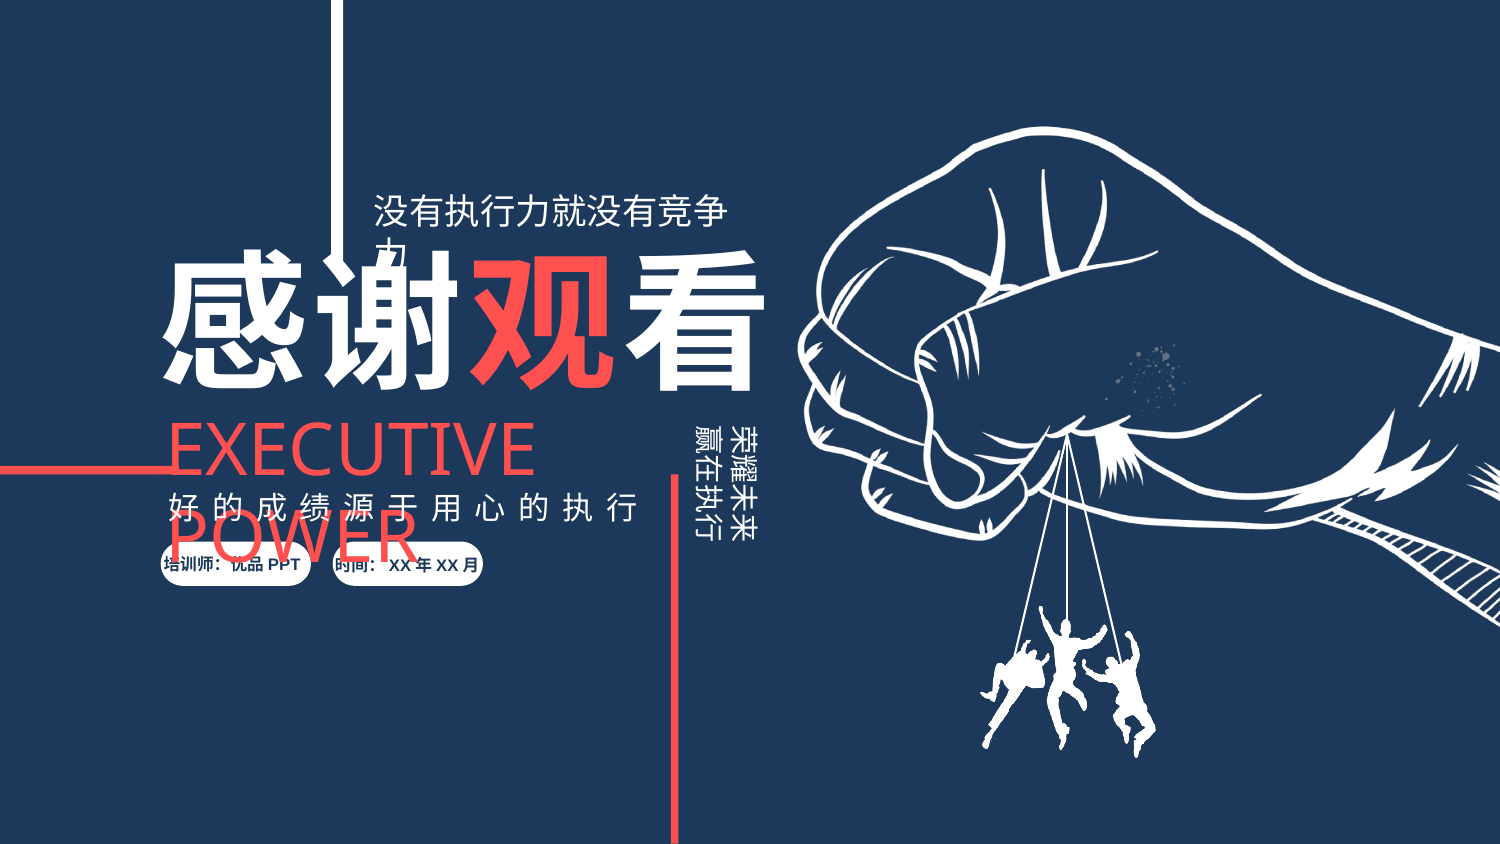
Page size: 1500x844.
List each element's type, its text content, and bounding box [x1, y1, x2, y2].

text_box EXECUTIVE POWER [153, 396, 717, 583]
text_box 感谢观看 [146, 221, 774, 413]
text_box [670, 544, 679, 844]
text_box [327, 541, 487, 586]
text_box [0, 465, 180, 475]
text_box [330, 0, 344, 263]
text_box 没有执行力就没有竞争力 [362, 183, 774, 280]
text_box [149, 541, 315, 586]
text_box 好的成绩源于用心的执行 [157, 483, 671, 532]
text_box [970, 434, 1164, 766]
picture [774, 109, 1500, 710]
text_box 荣耀未来 赢在执行 [669, 410, 771, 544]
